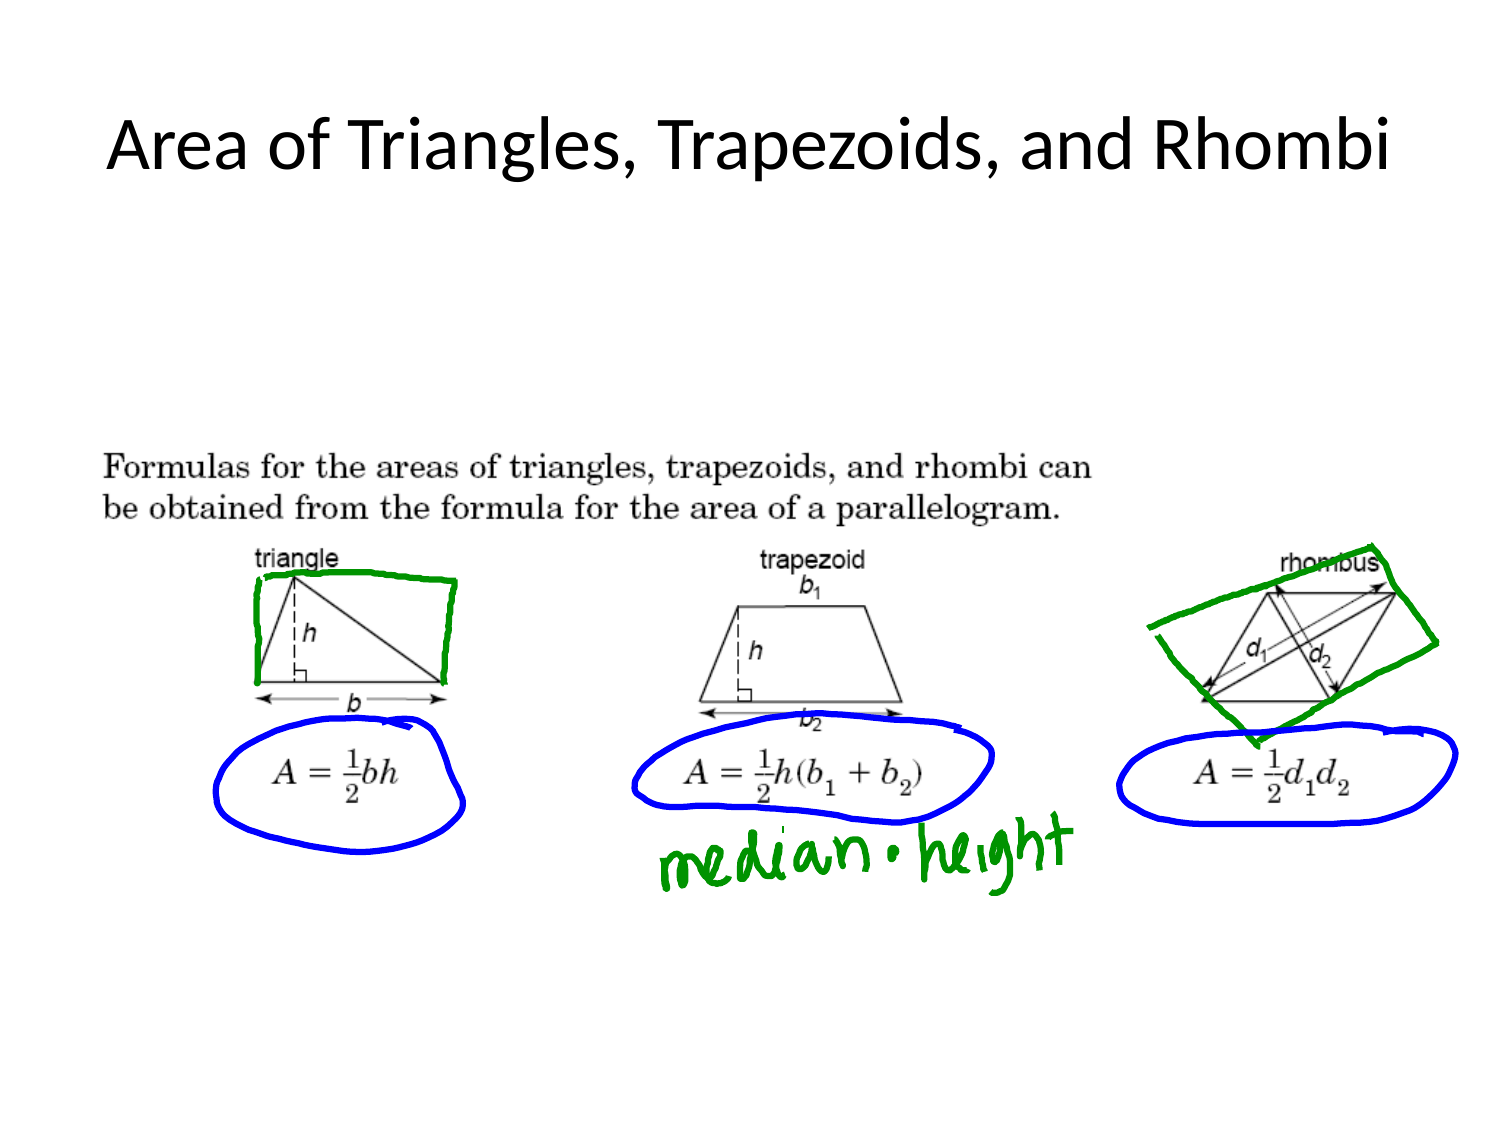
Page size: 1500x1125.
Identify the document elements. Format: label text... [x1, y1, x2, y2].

title Area of Triangles, Trapezoids, and Rhombi [75, 45, 1425, 233]
text_box [1429, 641, 1439, 649]
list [74, 442, 1426, 825]
text_box [1429, 730, 1457, 799]
text_box [889, 847, 897, 860]
text_box [739, 832, 786, 880]
text_box [1047, 832, 1071, 840]
text_box [253, 832, 442, 853]
text_box [1019, 832, 1042, 871]
text_box [1429, 631, 1437, 643]
text_box [1055, 837, 1061, 865]
text_box [795, 842, 830, 873]
text_box [662, 847, 730, 890]
text_box [989, 832, 1011, 894]
text_box [920, 832, 969, 881]
text_box [834, 838, 868, 872]
text_box [979, 845, 986, 872]
